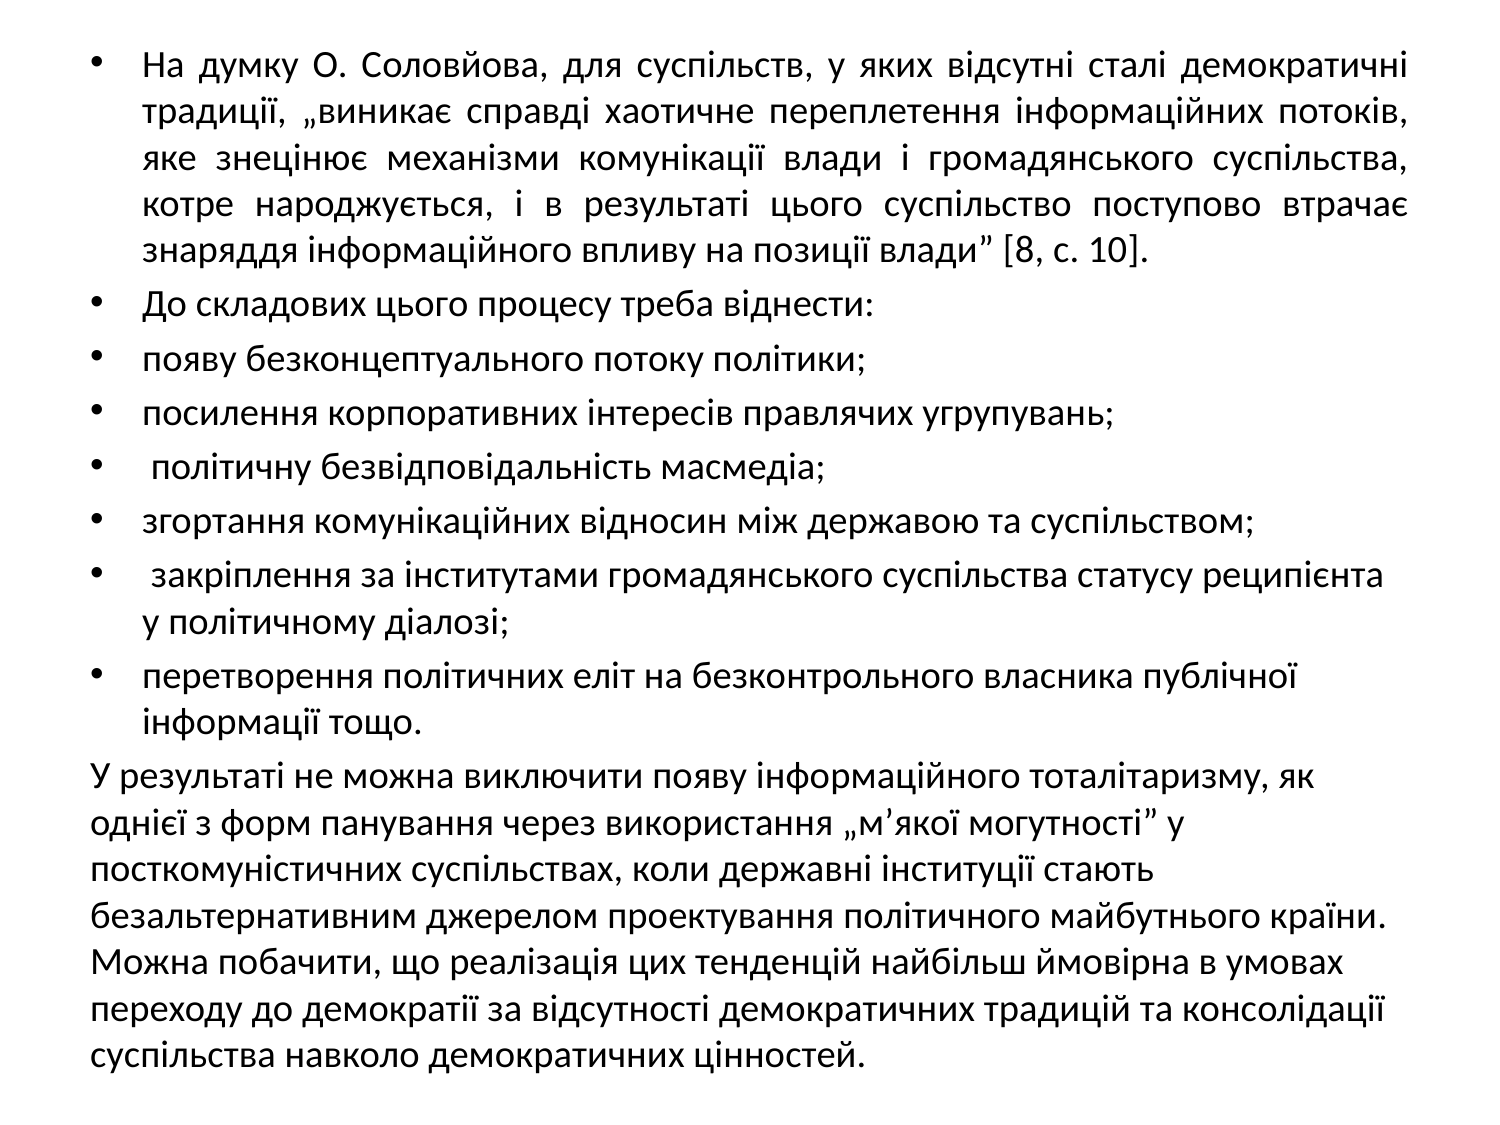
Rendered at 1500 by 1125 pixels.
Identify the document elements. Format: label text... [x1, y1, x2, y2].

list На думку О. Соловйова, для суспільств, у яких відсутні сталі демократичні традиції, „виникає справді хаотичне переплетення інформаційних потоків, яке знецінює механізми комунікації влади і громадянського суспільства, котре народжується, і в результаті цього суспільство поступово втрачає знаряддя інформаційного впливу на позиції влади” [8, с. 10]. До складових цього процесу треба віднести: появу безконцептуального потоку політики; посилення корпоративних інтересів правлячих угрупувань; політичну безвідповідальність масмедіа; згортання комунікаційних відносин між державою та суспільством; закріплення за інститутами громадянського суспільства статусу реципієнта у політичному діалозі; перетворення політичних еліт на безконтрольного власника публічної інформації тощо. У результаті не можна виключити появу інформаційного тоталітаризму, як однієї з форм панування через використання „м’якої могутності” у посткомуністичних суспільствах, коли державні інституції стають безальтернативним джерелом проектування політичного майбутнього країни. Можна побачити, що реалізація цих тенденцій найбільш ймовірна в умовах переходу до демократії за відсутності демократичних традицій та консолідації суспільства навколо демократичних цінностей. [75, 30, 1425, 1094]
